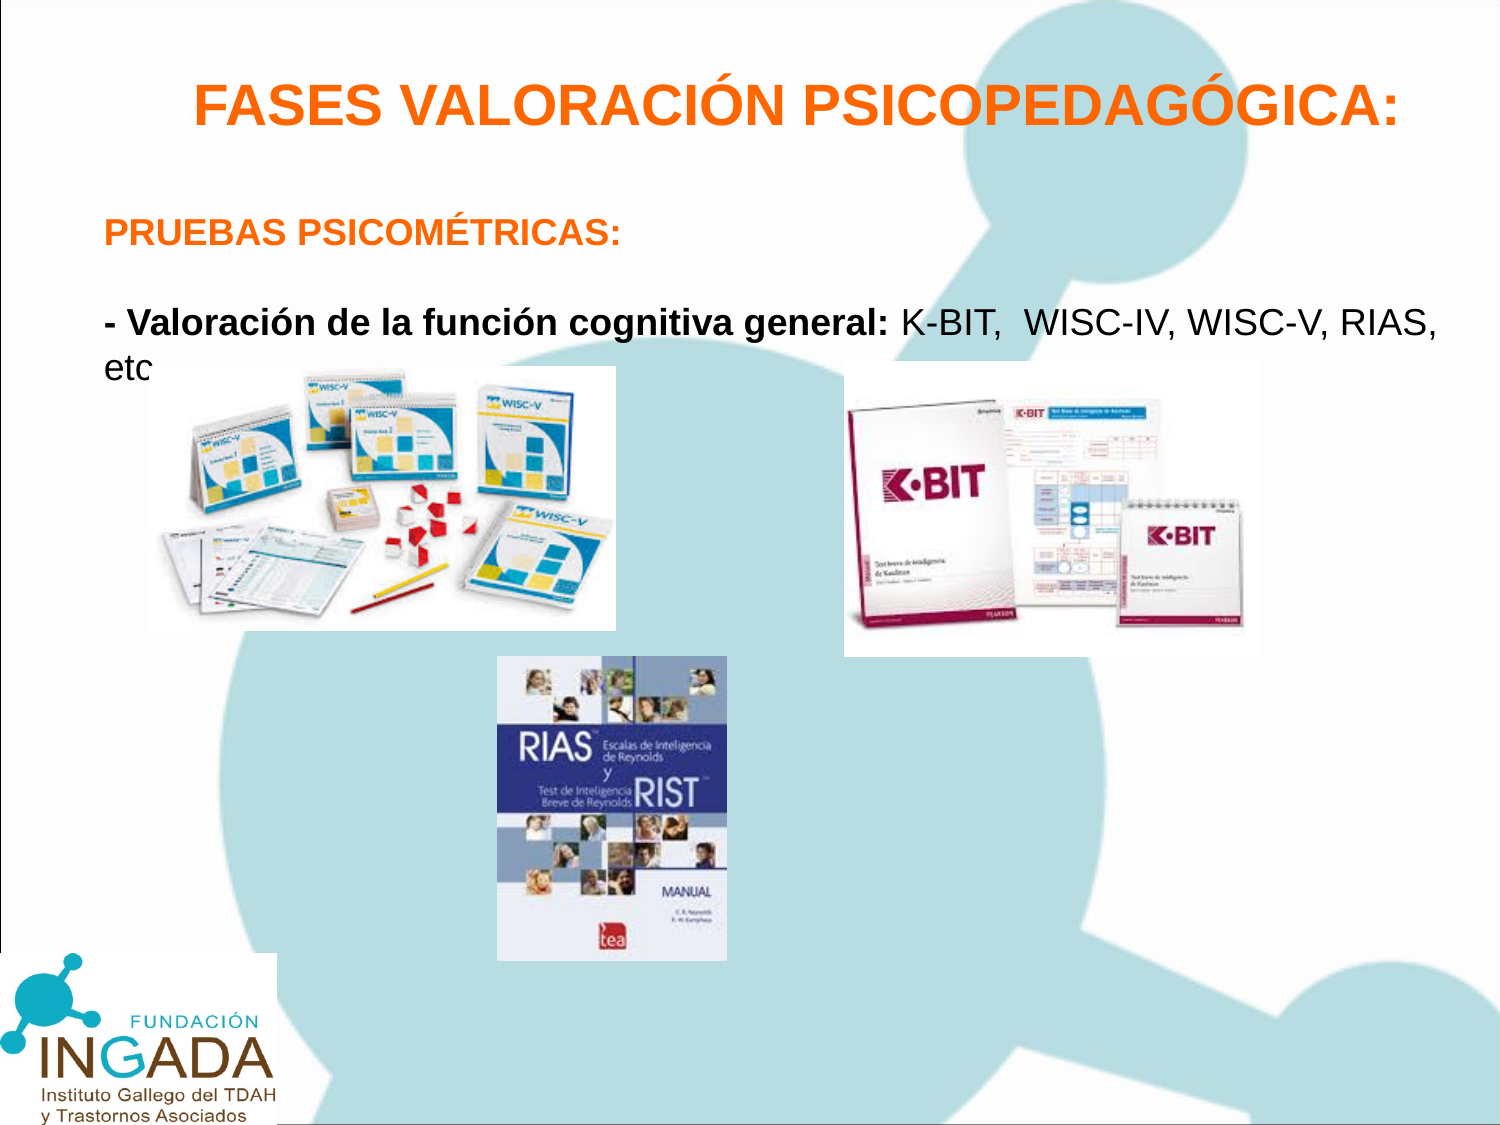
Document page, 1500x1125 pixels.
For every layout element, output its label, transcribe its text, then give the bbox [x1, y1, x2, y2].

text_box PRUEBAS PSICOMÉTRICAS: - Valoración de la función cognitiva general: K-BIT, WISC-IV, WISC-V, RIAS, etc. [88, 177, 1500, 823]
text_box [53, 207, 1412, 343]
picture [0, 0, 1500, 1125]
picture [844, 361, 1261, 658]
text_box FASES VALORACIÓN PSICOPEDAGÓGICA: [64, 42, 1489, 168]
picture [149, 366, 616, 631]
